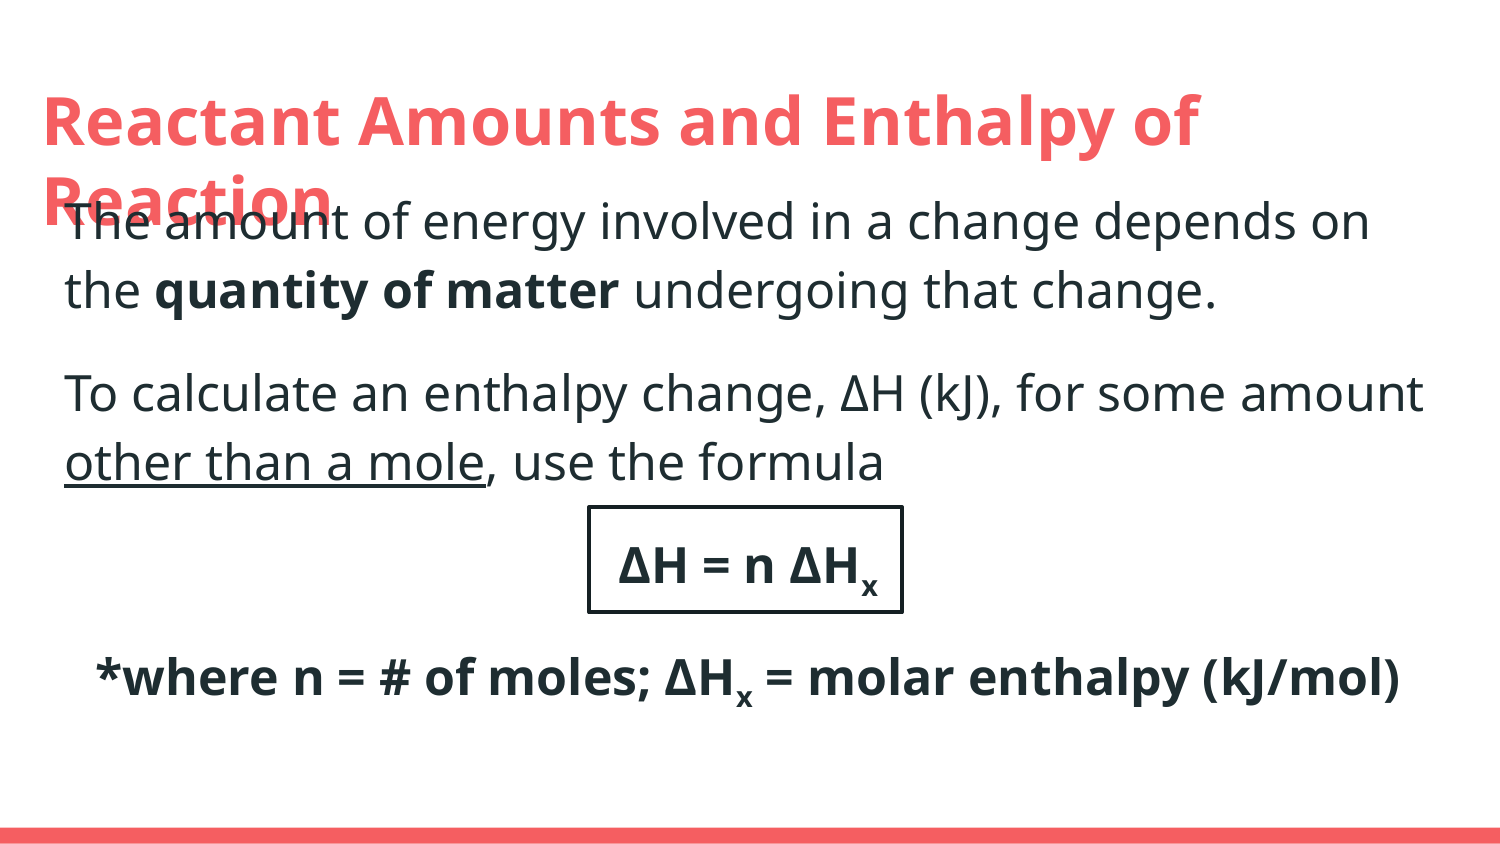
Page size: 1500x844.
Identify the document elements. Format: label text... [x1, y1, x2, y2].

title Reactant Amounts and Enthalpy of Reaction [26, 64, 1477, 167]
text_box [589, 507, 902, 613]
list The amount of energy involved in a change depends on the quantity of matter undergoing that change. To calculate an enthalpy change, ΔH (kJ), for some amount other than a mole, use the formula ΔH = n ΔHx *where n = # of moles; ΔHx = molar enthalpy (kJ/mol) [49, 165, 1448, 727]
